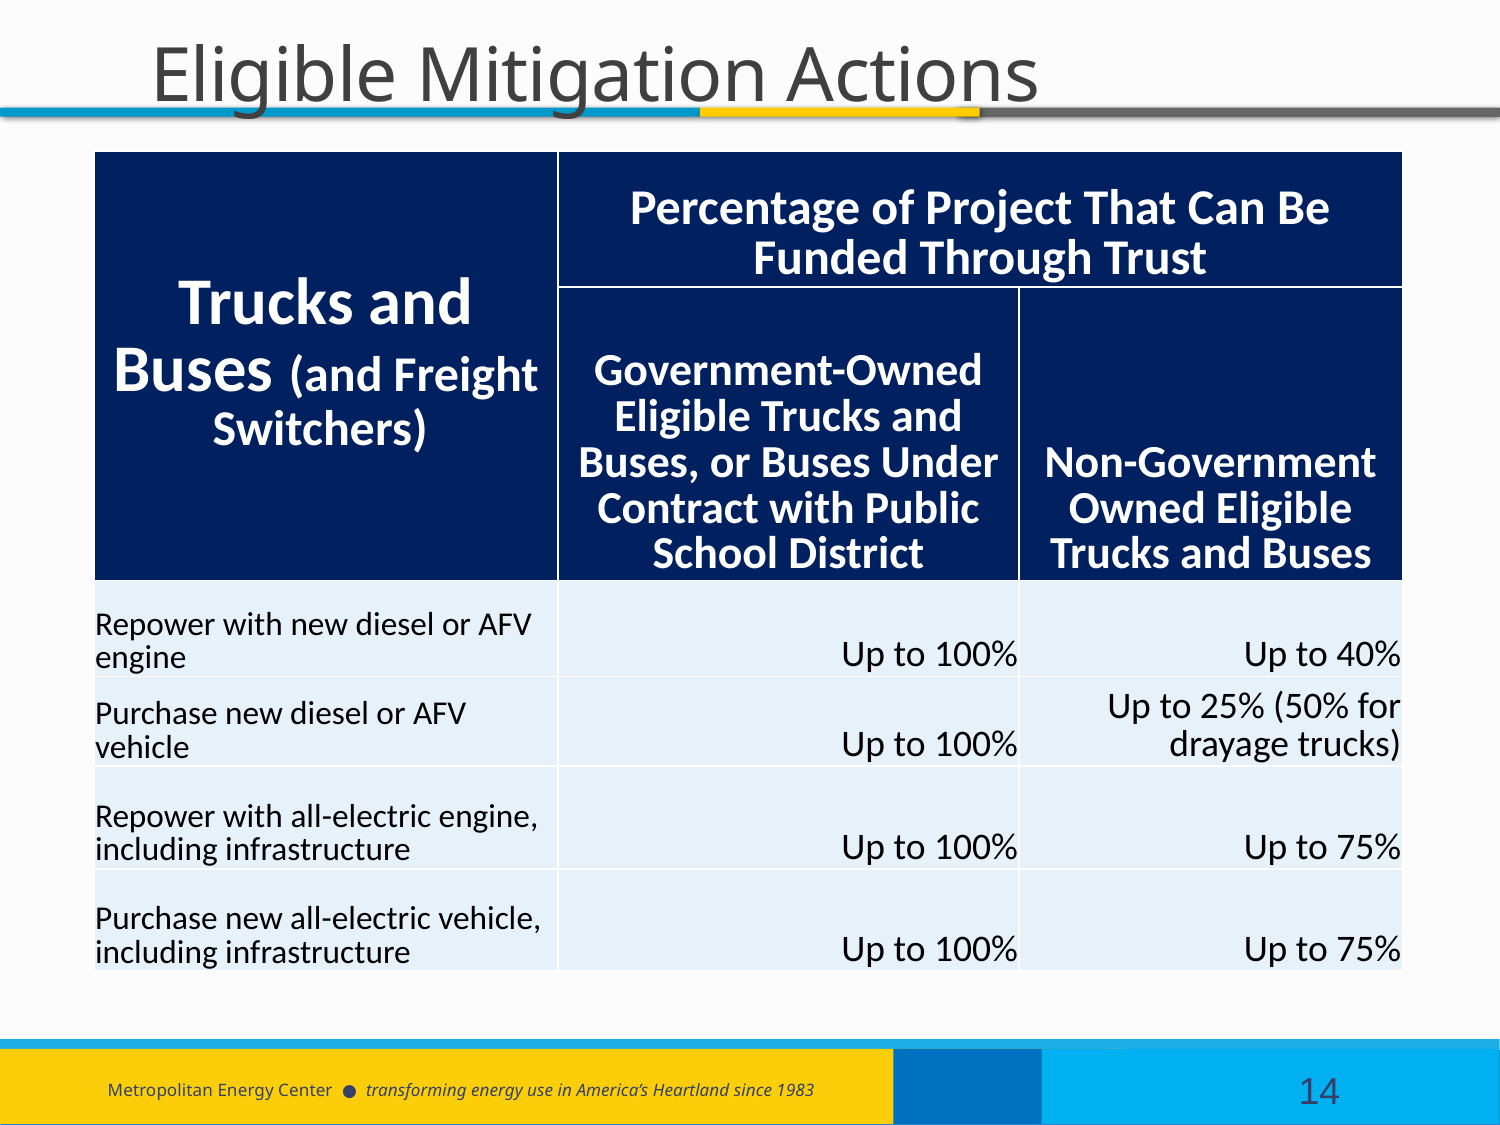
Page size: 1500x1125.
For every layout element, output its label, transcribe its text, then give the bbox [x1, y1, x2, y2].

table_cell Repower with new diesel or AFV engine [95, 581, 557, 676]
table_cell Up to 100% [559, 870, 1018, 970]
table_cell Non-Government Owned Eligible Trucks and Buses [1020, 288, 1402, 580]
table_header Percentage of Project That Can Be Funded Through Trust [559, 152, 1402, 286]
table_cell Up to 100% [559, 581, 1018, 676]
table_cell Up to 75% [1020, 870, 1402, 970]
table_cell Up to 100% [559, 677, 1018, 765]
table_cell Up to 75% [1020, 767, 1402, 868]
table_cell Up to 100% [559, 767, 1018, 868]
table_cell Up to 40% [1020, 581, 1402, 676]
title Eligible Mitigation Actions [135, 8, 1373, 125]
table_cell Government-Owned Eligible Trucks and Buses, or Buses Under Contract with Public School District [559, 288, 1018, 580]
table_cell Purchase new all-electric vehicle, including infrastructure [95, 870, 557, 970]
table_cell Up to 25% (50% for drayage trucks) [1020, 677, 1402, 765]
table_cell Purchase new diesel or AFV vehicle [95, 677, 557, 765]
table_cell Repower with all-electric engine, including infrastructure [95, 767, 557, 868]
table_header Trucks and Buses (and Freight Switchers) [95, 152, 557, 580]
